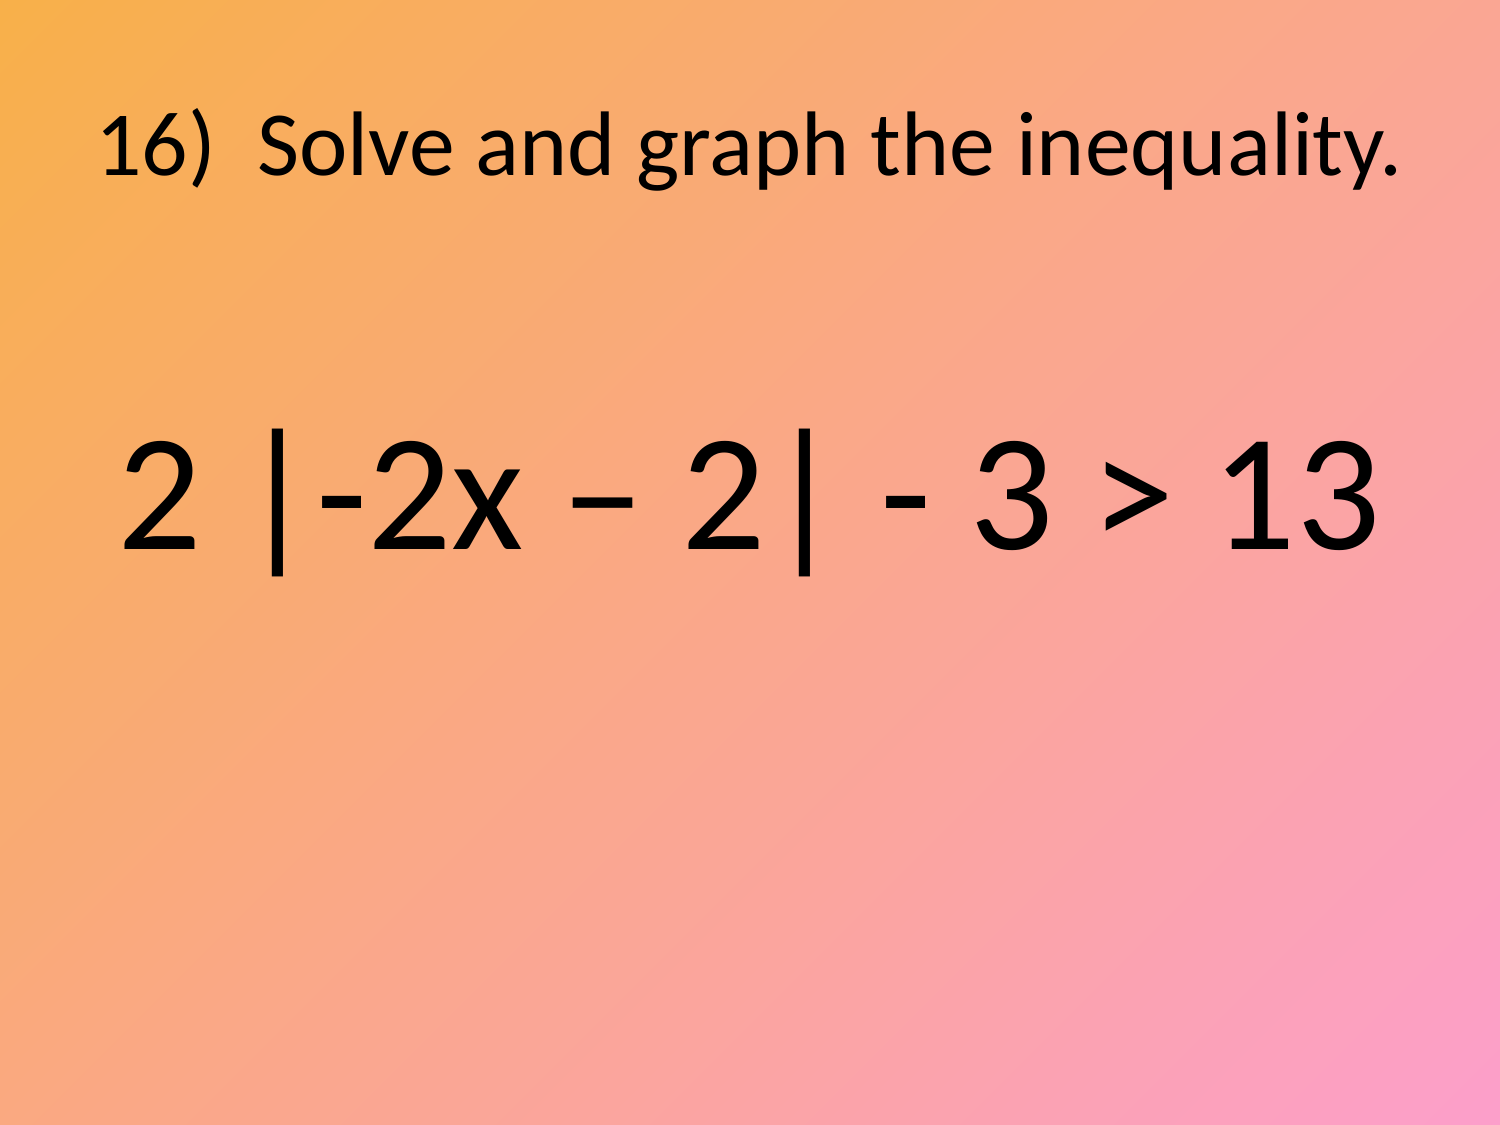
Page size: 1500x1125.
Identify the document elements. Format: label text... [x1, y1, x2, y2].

list 2 |-2x – 2| - 3 > 13 [74, 262, 1426, 1006]
title 16) Solve and graph the inequality. [74, 44, 1426, 233]
